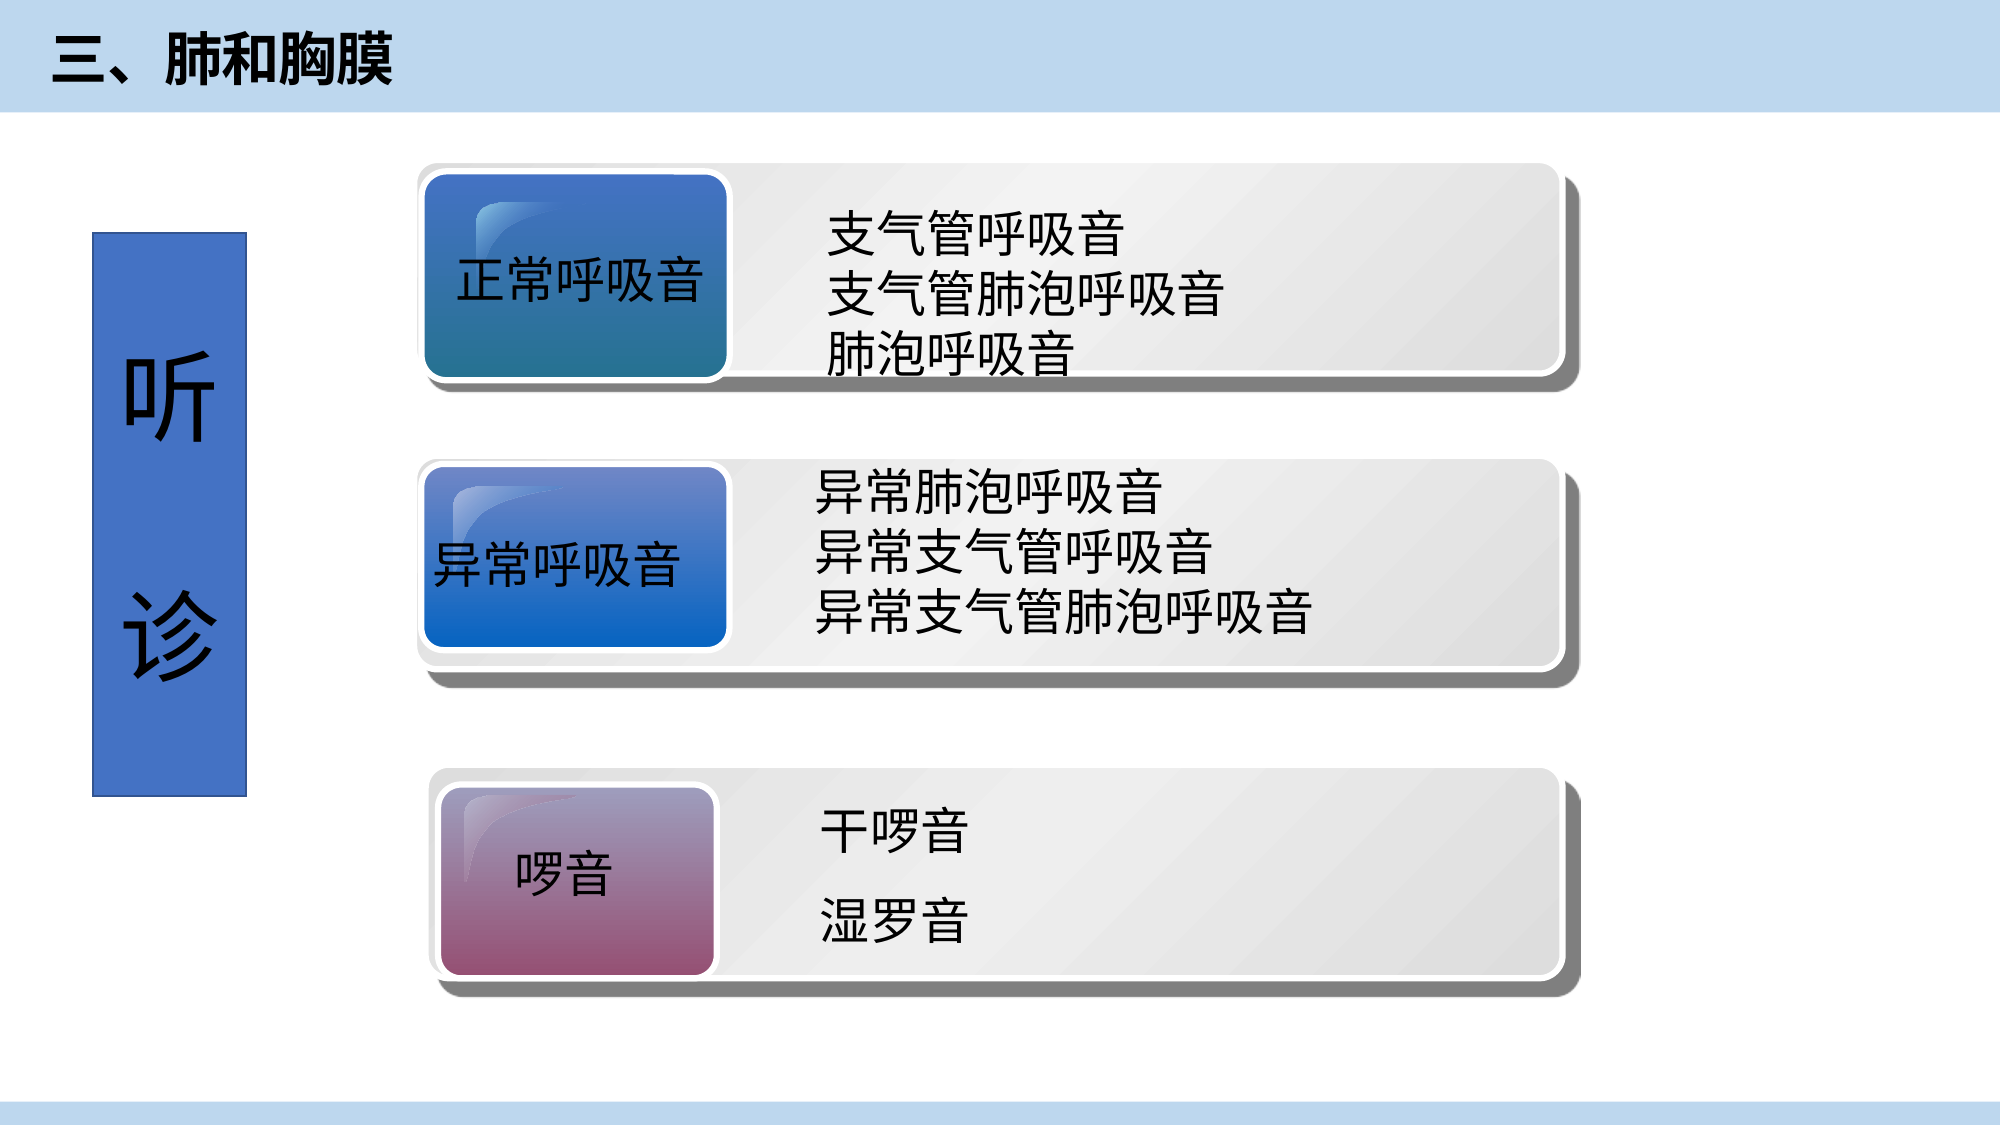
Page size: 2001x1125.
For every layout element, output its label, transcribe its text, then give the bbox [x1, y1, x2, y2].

text_box 三、肺和胸膜 [37, 15, 508, 98]
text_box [414, 160, 1563, 392]
text_box 听 诊 [92, 232, 247, 797]
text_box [398, 453, 1563, 670]
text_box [425, 762, 1563, 979]
